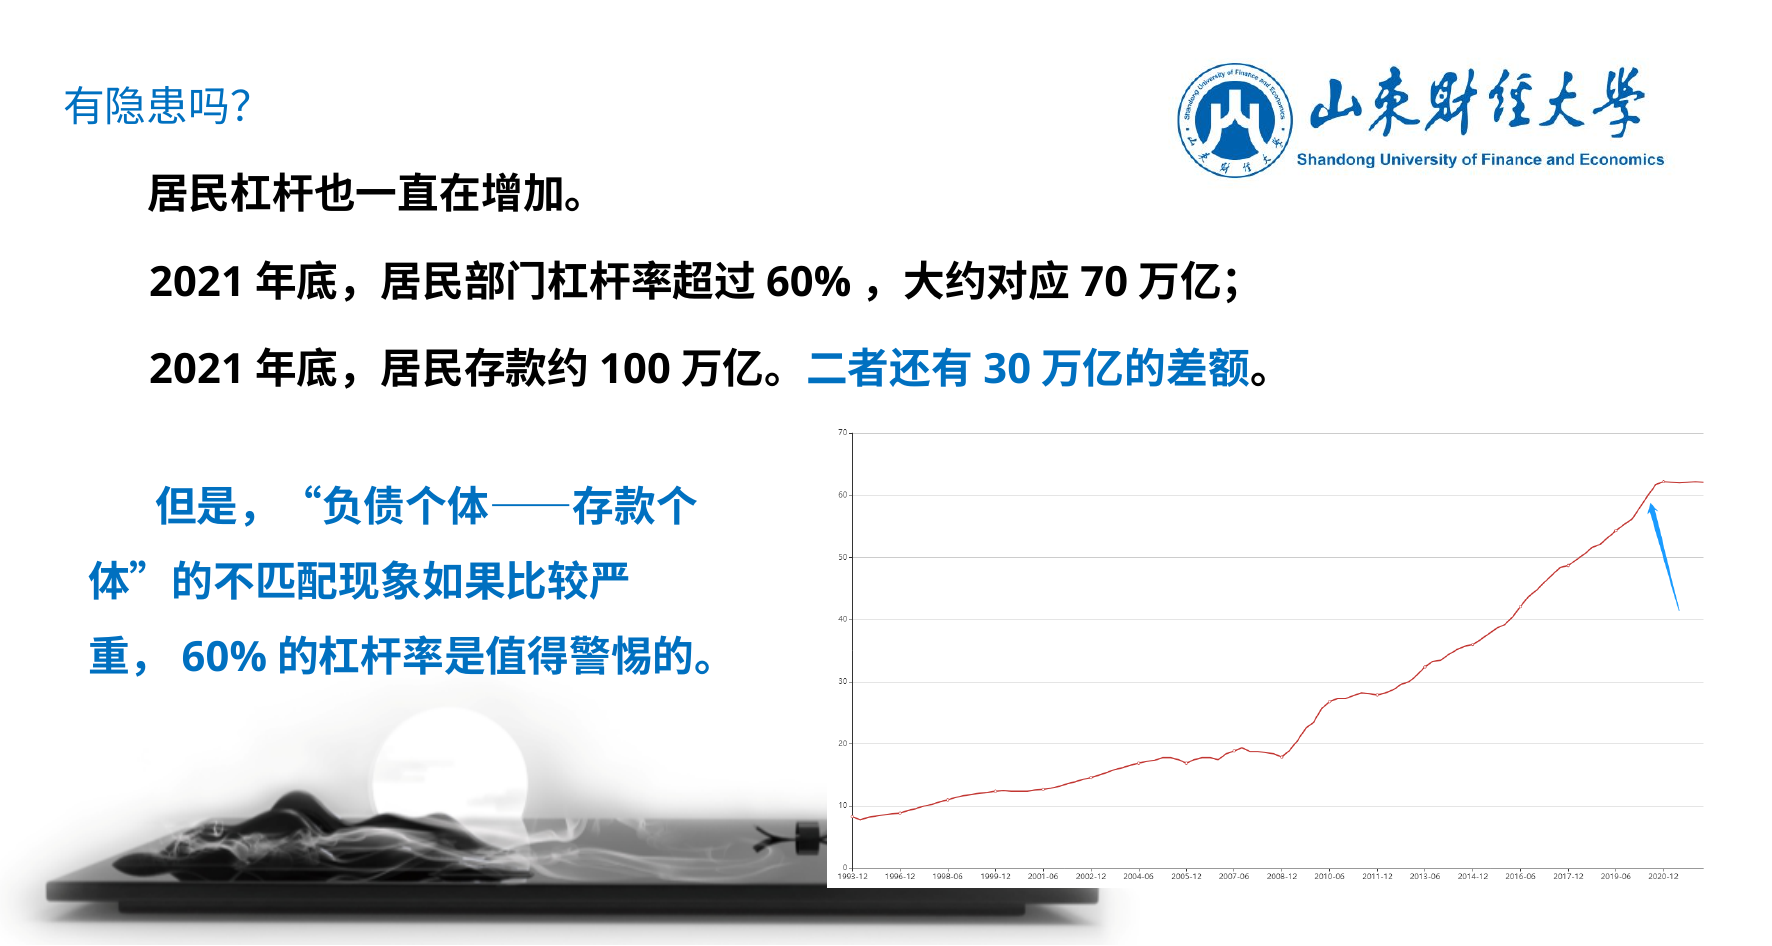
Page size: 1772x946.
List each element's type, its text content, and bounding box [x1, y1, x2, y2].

picture [0, 418, 1712, 945]
text_box 有隐患吗？ 居民杠杆也一直在增加。 2021年底，居民部门杠杆率超过60%，大约对应70万亿； 2021年底，居民存款约100万亿。二者还有30万亿的差额。 [48, 47, 1712, 400]
text_box 但是，“负债个体——存款个体”的不匹配现象如果比较严重，60%的杠杆率是值得警惕的。 [73, 447, 787, 630]
picture [1160, 34, 1688, 202]
